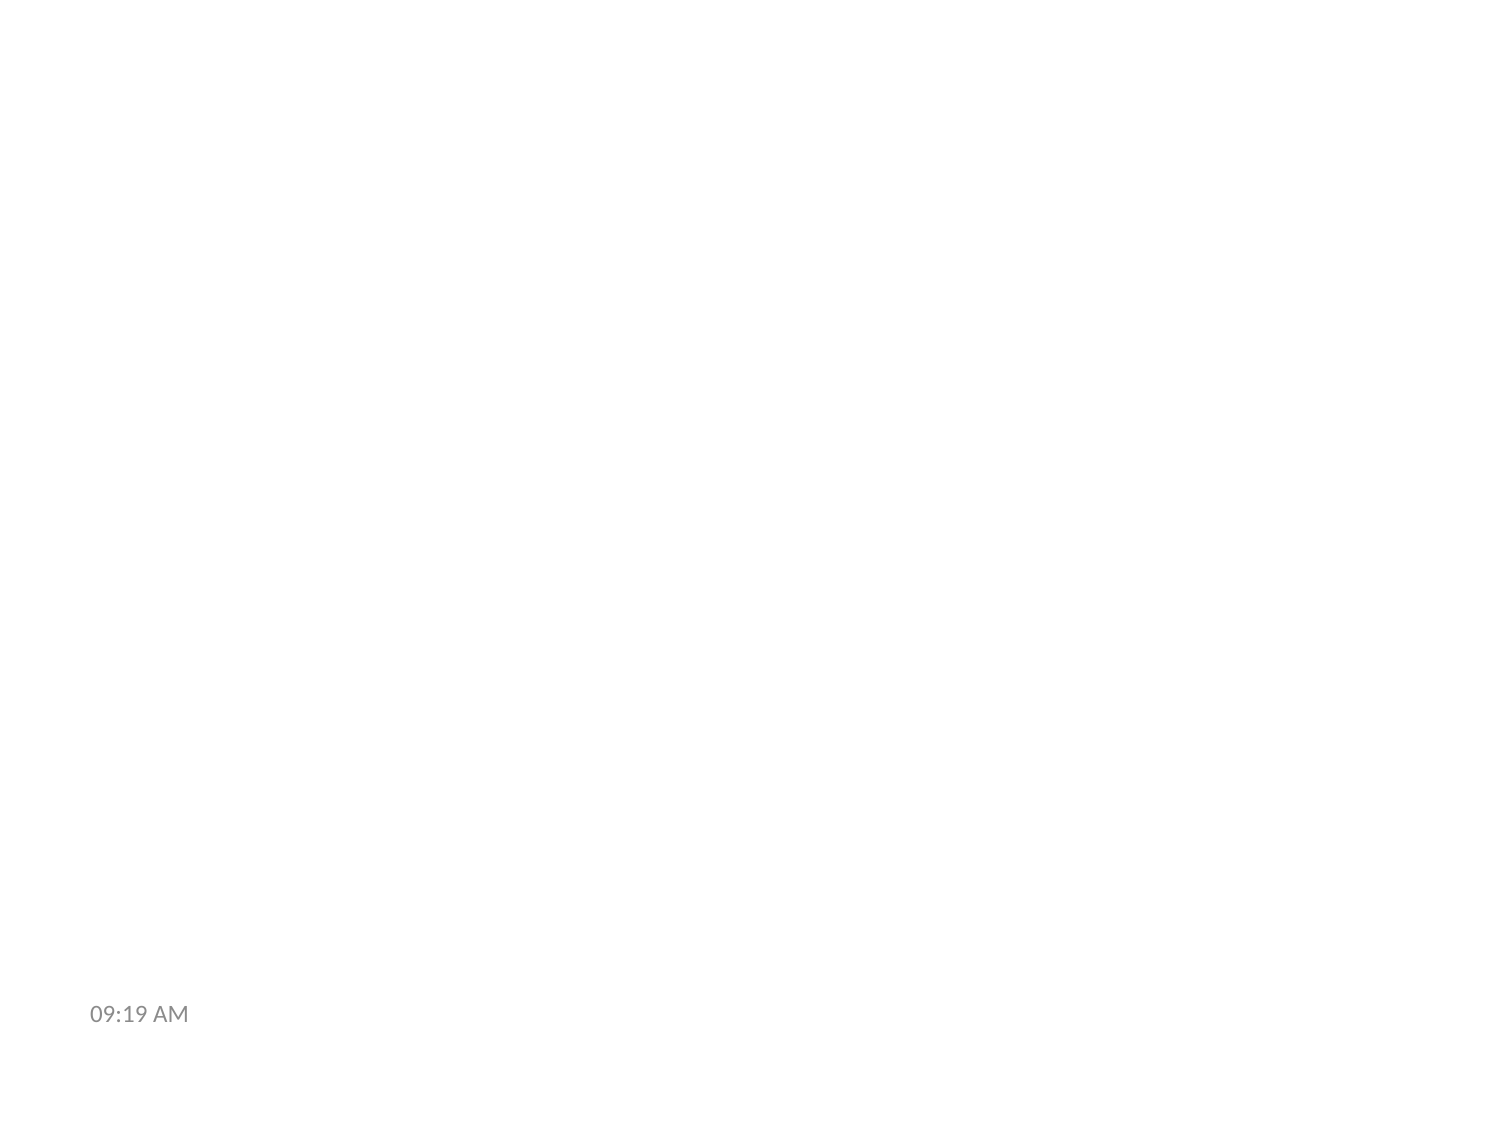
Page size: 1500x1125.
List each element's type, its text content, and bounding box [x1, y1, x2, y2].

text_box 3:35 PM [75, 982, 425, 1043]
